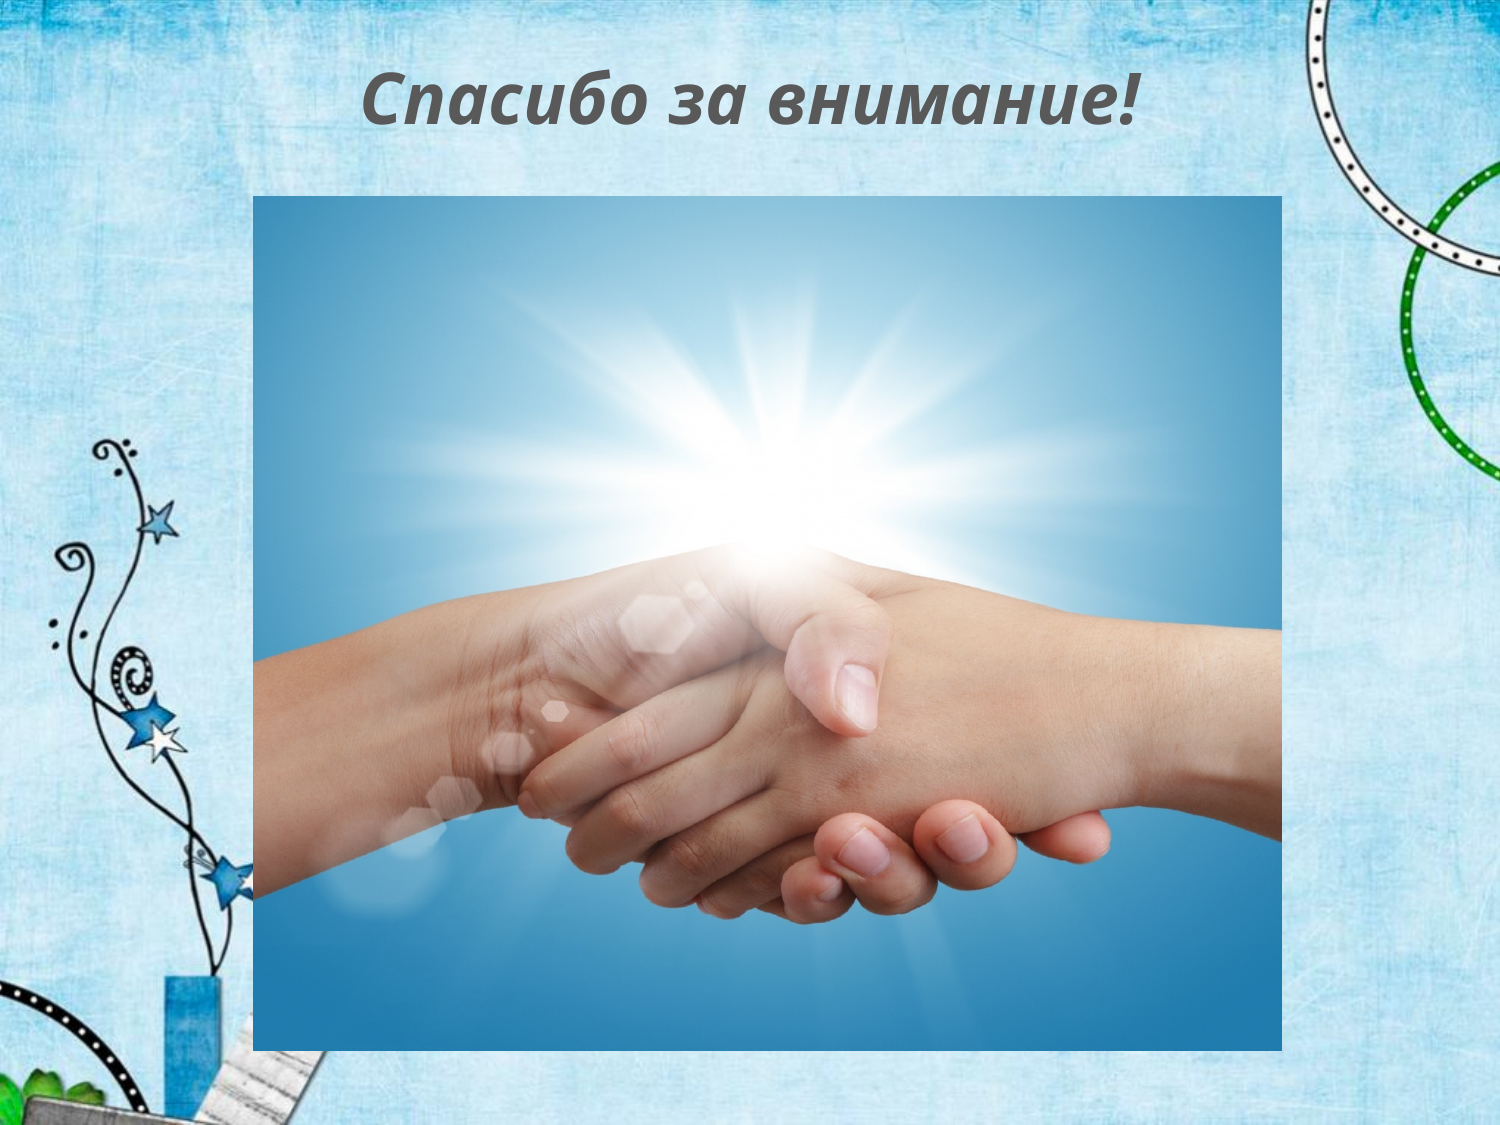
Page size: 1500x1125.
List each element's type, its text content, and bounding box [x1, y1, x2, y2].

title Спасибо за внимание! [75, 45, 1425, 233]
picture [0, 0, 1500, 1125]
